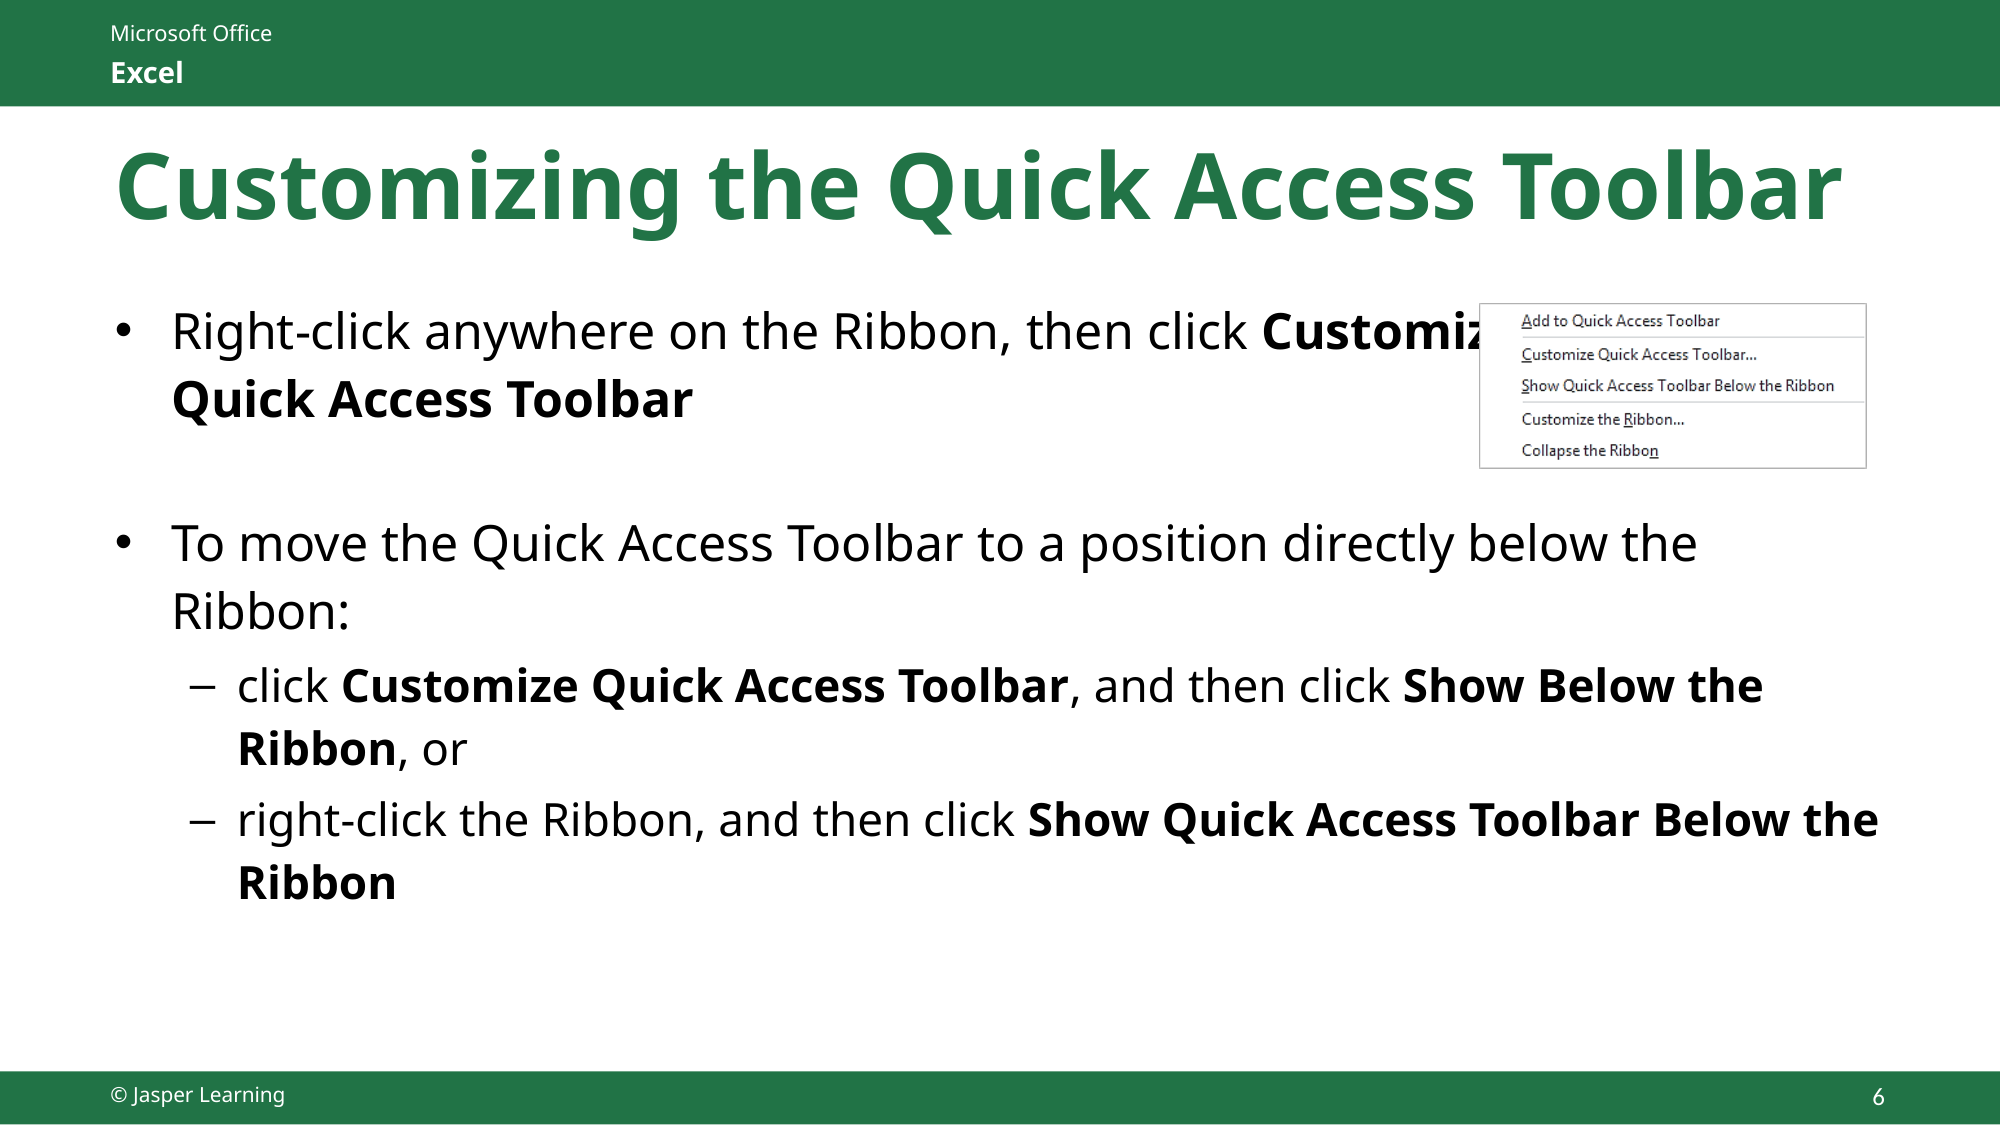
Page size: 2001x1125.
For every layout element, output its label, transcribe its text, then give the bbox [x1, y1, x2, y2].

footer © Jasper Learning [95, 1065, 729, 1125]
picture [1479, 303, 1867, 469]
slide_number 6 [1433, 1065, 1900, 1125]
list Right-click anywhere on the Ribbon, then click Customize Quick Access Toolbar To move the Quick Access Toolbar to a position directly below the Ribbon: click Customize Quick Access Toolbar, and then click Show Below the Ribbon, or right-click the Ribbon, and then click Show Quick Access Toolbar Below the Ribbon [99, 283, 1900, 1026]
title Customizing the Quick Access Toolbar [99, 118, 1866, 248]
